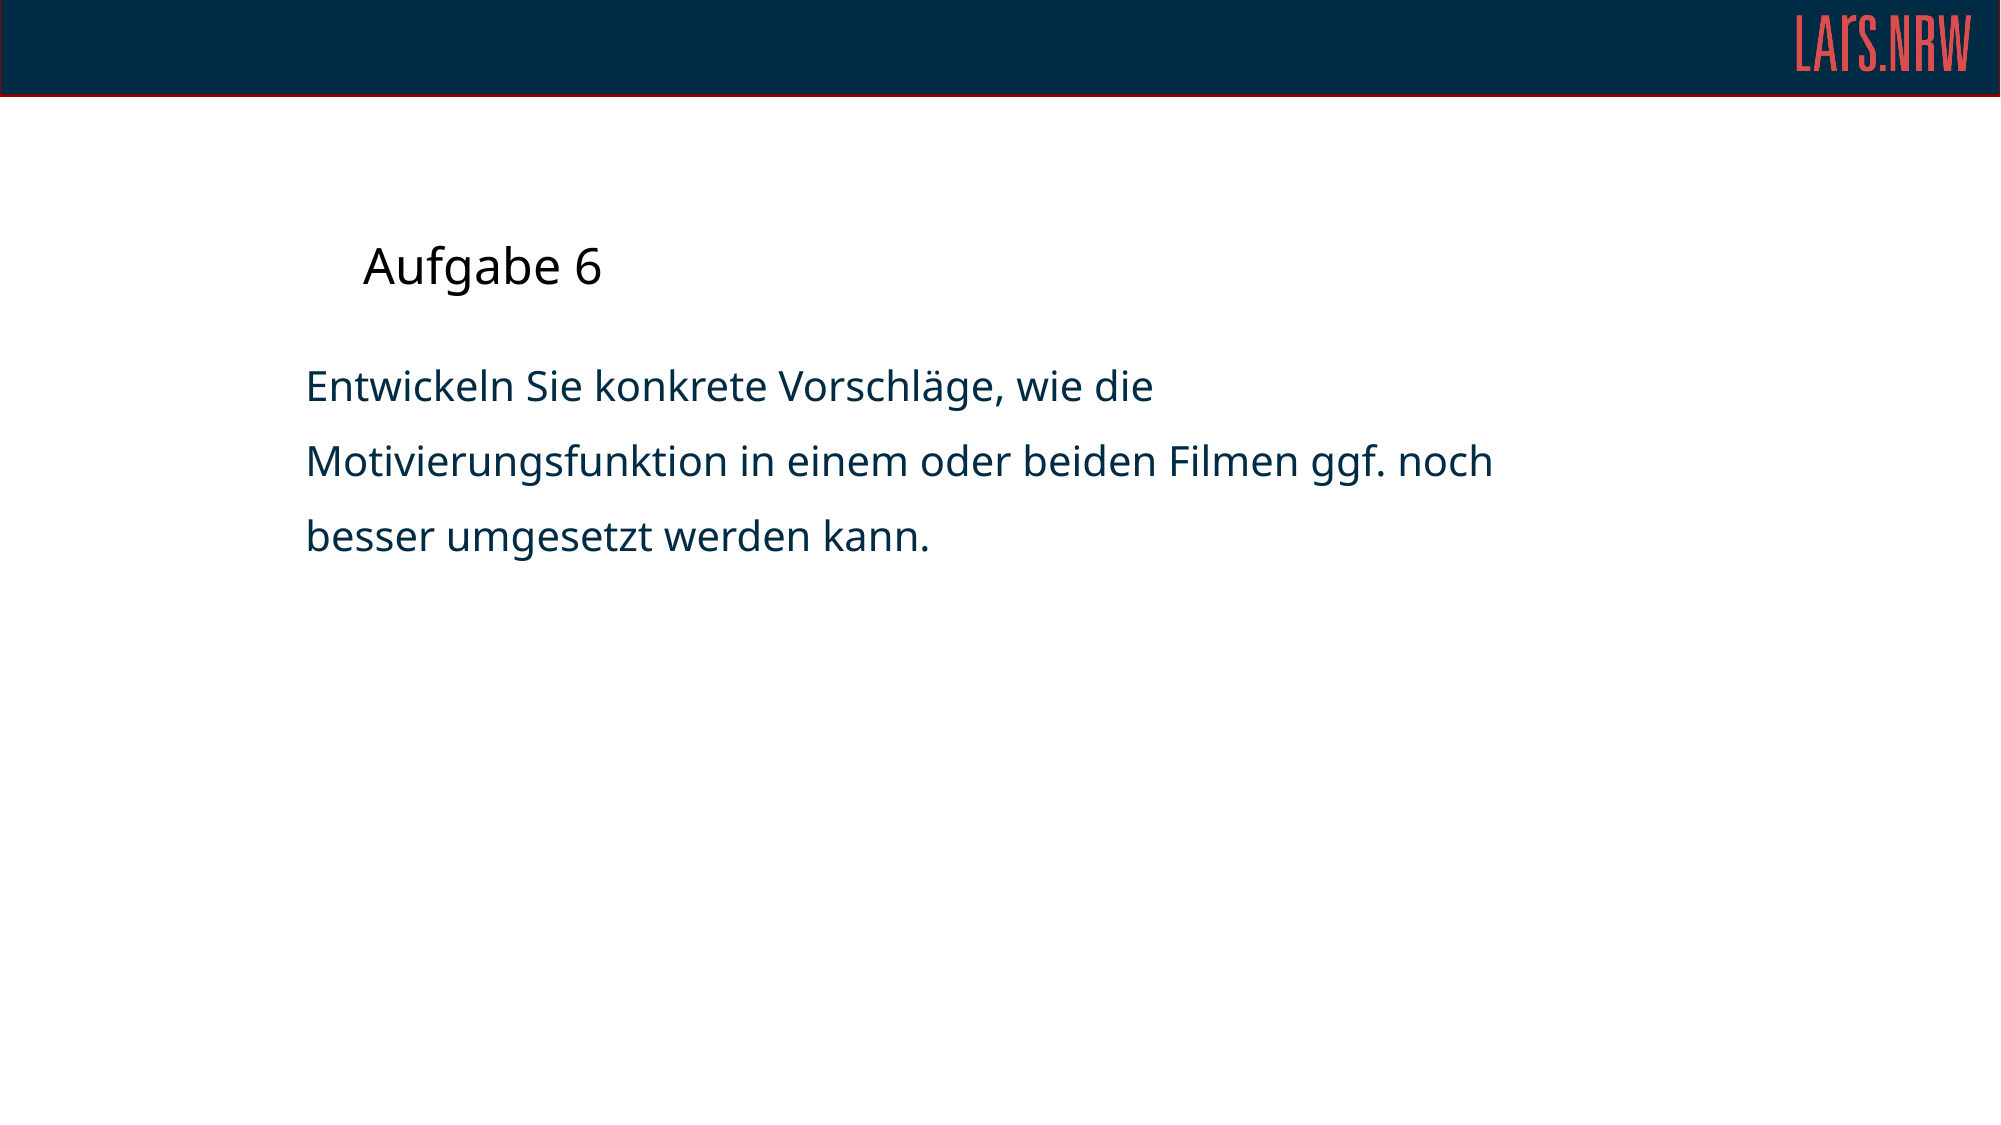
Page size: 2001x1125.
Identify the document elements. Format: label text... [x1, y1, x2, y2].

picture [1779, 3, 1977, 86]
list Entwickeln Sie konkrete Vorschläge, wie die Motivierungsfunktion in einem oder beiden Filmen ggf. noch besser umgesetzt werden kann. [290, 326, 1590, 714]
title Aufgabe 6 [348, 210, 1095, 328]
